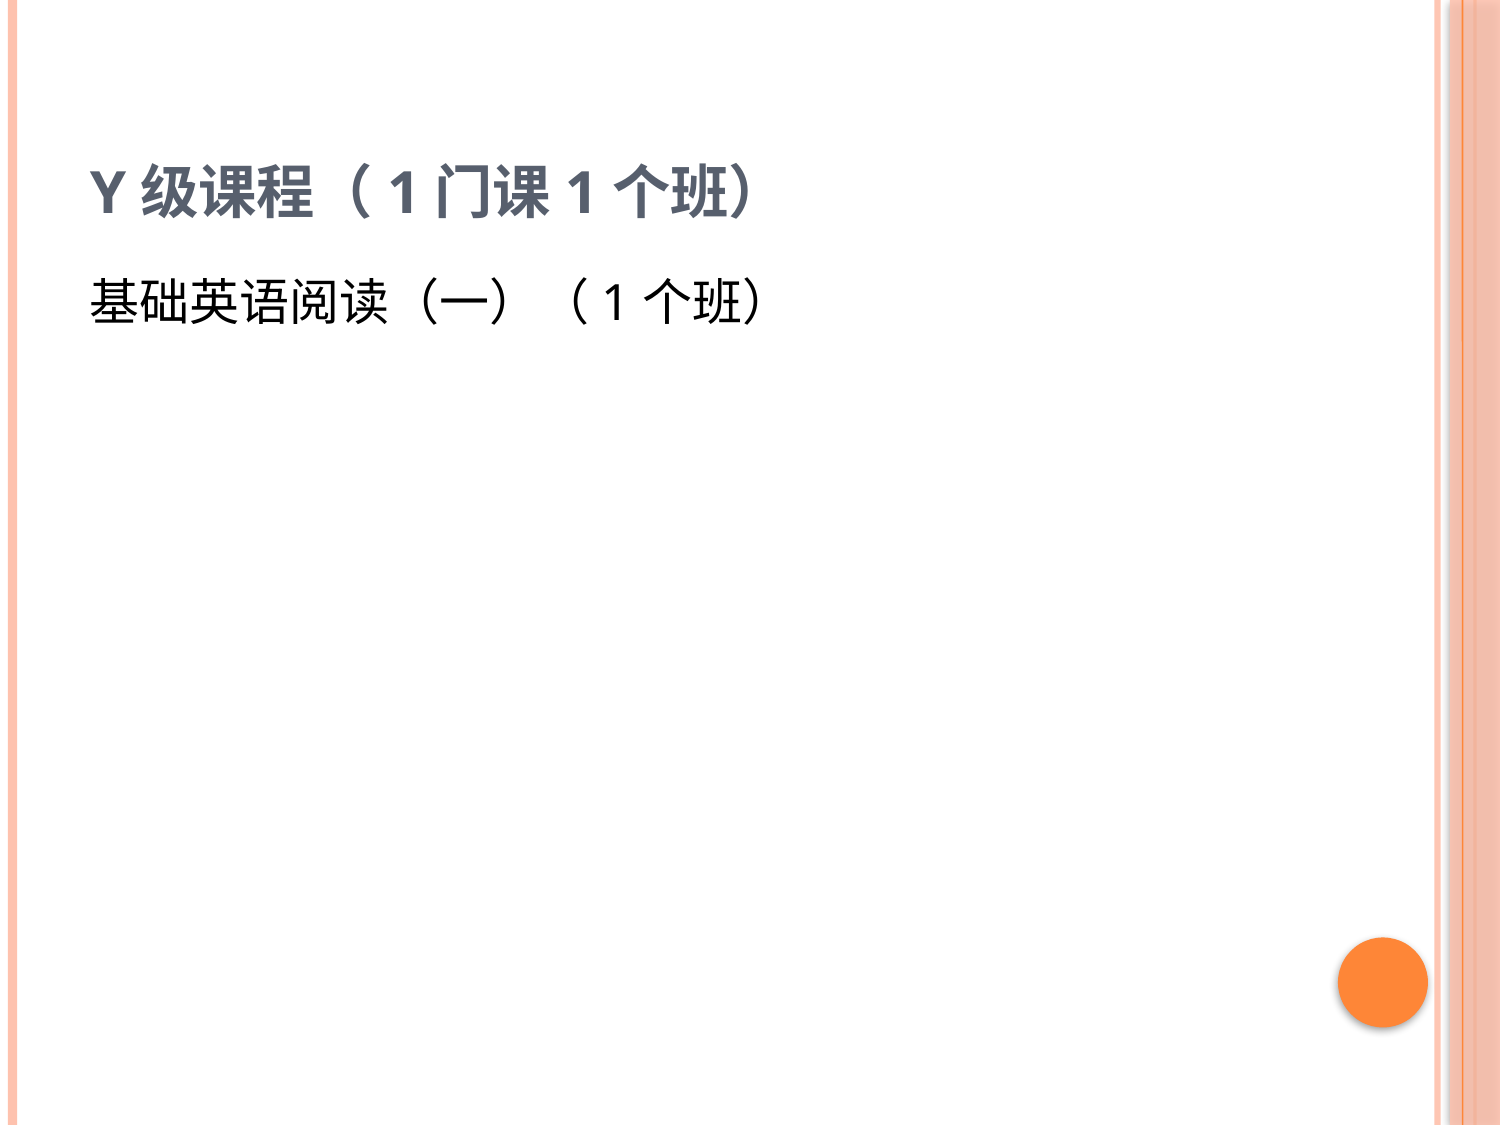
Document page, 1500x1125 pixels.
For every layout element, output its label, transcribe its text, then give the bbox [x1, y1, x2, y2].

title Y级课程（1门课1个班） [75, 45, 1300, 233]
list 基础英语阅读（一）（1个班） [75, 262, 1300, 1062]
